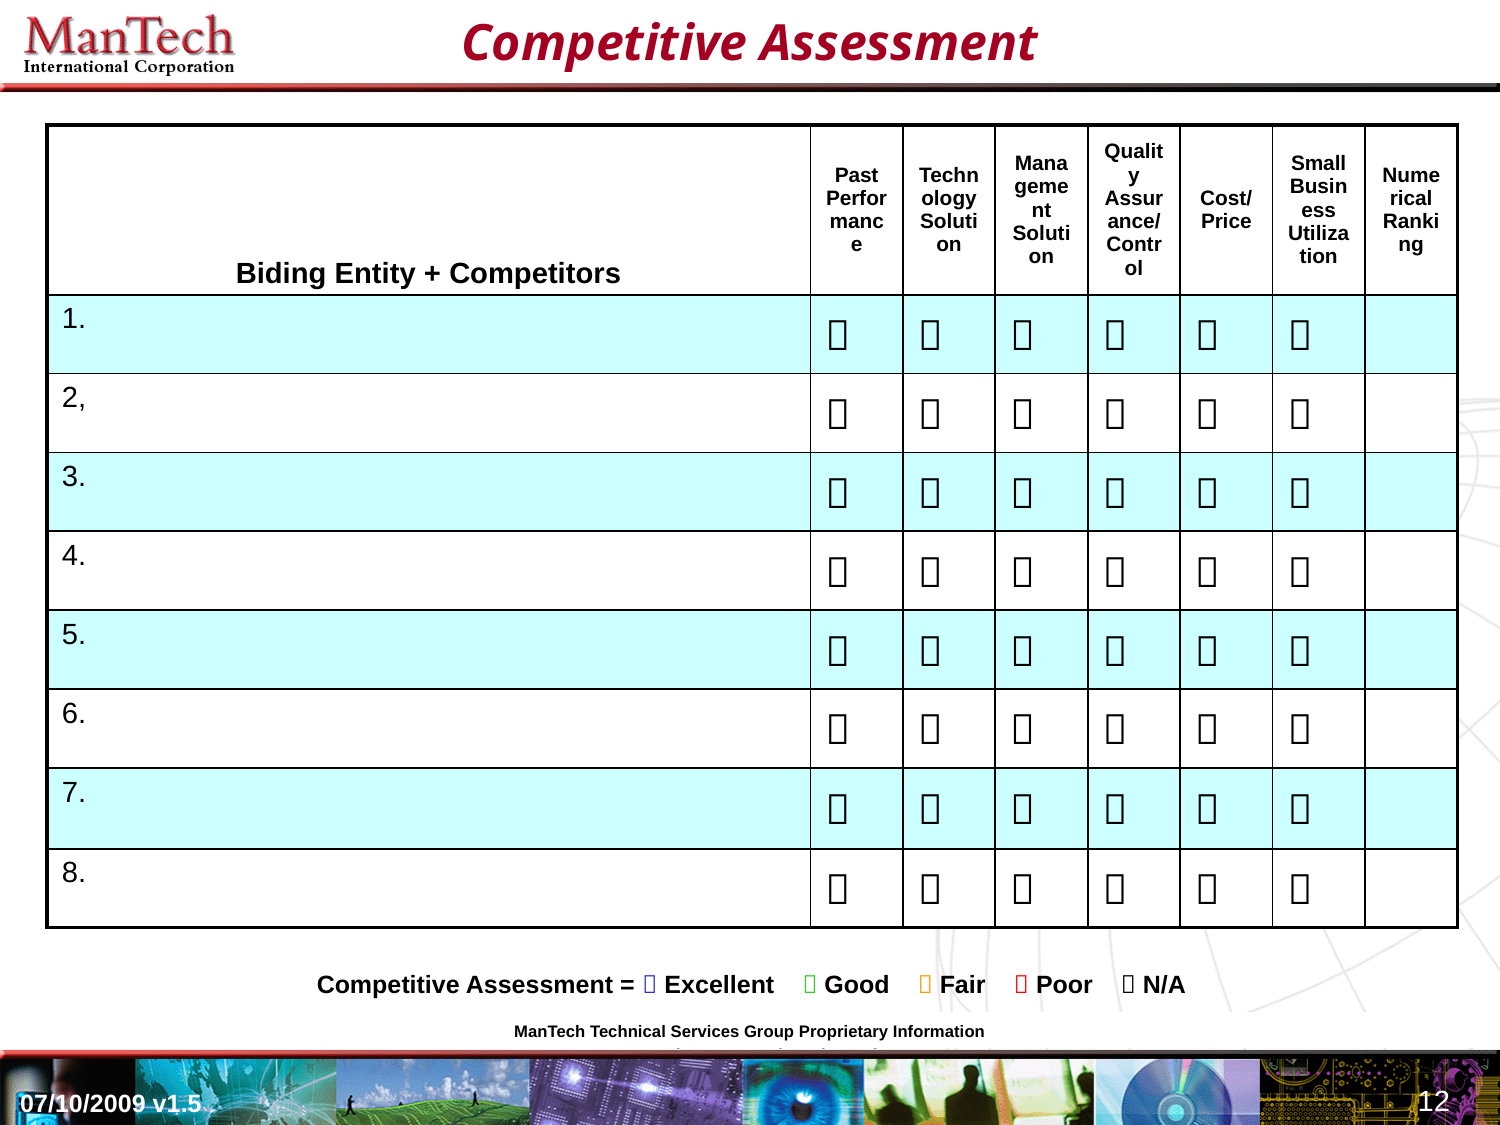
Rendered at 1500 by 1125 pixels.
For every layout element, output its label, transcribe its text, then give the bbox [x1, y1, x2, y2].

table_cell  [811, 850, 902, 926]
table_cell [1366, 611, 1456, 688]
table_cell  [1089, 453, 1179, 530]
table_cell  [1273, 453, 1364, 530]
table_cell  [1273, 690, 1364, 767]
table_cell 2, [49, 374, 810, 452]
table_cell  [996, 769, 1087, 848]
table_cell  [1181, 532, 1272, 609]
table_cell  [1089, 850, 1179, 926]
table_cell 5. [49, 611, 810, 688]
table_cell [1366, 374, 1456, 452]
table_cell 6. [49, 690, 810, 767]
table_header Quality Assurance/ Control [1089, 127, 1179, 294]
table_cell  [1181, 769, 1272, 848]
table_cell  [996, 453, 1087, 530]
table_cell 7. [49, 769, 810, 848]
table_cell  [1181, 690, 1272, 767]
table_cell  [811, 296, 902, 373]
table_cell  [996, 850, 1087, 926]
table_cell  [1089, 374, 1179, 452]
table_cell [1366, 769, 1456, 848]
table_cell  [996, 611, 1087, 688]
table_cell 8. [49, 850, 810, 926]
table_cell  [996, 296, 1087, 373]
table_cell  [1181, 374, 1272, 452]
table_cell  [904, 532, 994, 609]
title Competitive Assessment [0, 3, 1500, 79]
table_cell  [811, 769, 902, 848]
table_cell  [996, 532, 1087, 609]
table_cell  [1181, 611, 1272, 688]
table_header Technology Solution [904, 127, 994, 294]
table_cell  [1273, 296, 1364, 373]
table_cell [1366, 850, 1456, 926]
table_cell  [996, 374, 1087, 452]
table_cell  [811, 453, 902, 530]
table_cell  [1273, 374, 1364, 452]
table_cell  [904, 611, 994, 688]
table_cell  [1273, 850, 1364, 926]
table_cell  [1181, 850, 1272, 926]
table_header Management Solution [996, 127, 1087, 294]
table_cell  [1181, 453, 1272, 530]
table_cell  [904, 769, 994, 848]
table_cell  [1273, 532, 1364, 609]
table_cell [1366, 690, 1456, 767]
table_cell  [1089, 690, 1179, 767]
text_box Competitive Assessment =  Excellent  Good  Fair  Poor  N/A [64, 961, 1439, 1007]
table_header Biding Entity + Competitors [49, 127, 810, 294]
table_cell  [1089, 611, 1179, 688]
table_cell  [1273, 611, 1364, 688]
text_box ManTech Technical Services Group Proprietary Information [0, 1012, 1500, 1048]
table_cell  [904, 850, 994, 926]
table_cell  [1089, 769, 1179, 848]
table_header Past Performance [811, 127, 902, 294]
table_header Numerical Ranking [1366, 127, 1456, 294]
table_cell 1. [49, 296, 810, 373]
table_header Small Business Utilization [1273, 127, 1364, 294]
table_cell [1366, 453, 1456, 530]
table_cell  [811, 611, 902, 688]
table_cell  [904, 690, 994, 767]
table_header Cost/Price [1181, 127, 1272, 294]
table_cell [1366, 532, 1456, 609]
table_cell  [1273, 769, 1364, 848]
table_cell 4. [49, 532, 810, 609]
table_cell  [811, 690, 902, 767]
table_cell  [1089, 532, 1179, 609]
table_cell 3. [49, 453, 810, 530]
table_cell  [811, 532, 902, 609]
table_cell [1366, 296, 1456, 373]
table_cell  [1181, 296, 1272, 373]
table_cell  [904, 374, 994, 452]
table_cell  [904, 296, 994, 373]
table_cell  [811, 374, 902, 452]
table_cell  [1089, 296, 1179, 373]
table_cell  [904, 453, 994, 530]
table_cell  [996, 690, 1087, 767]
